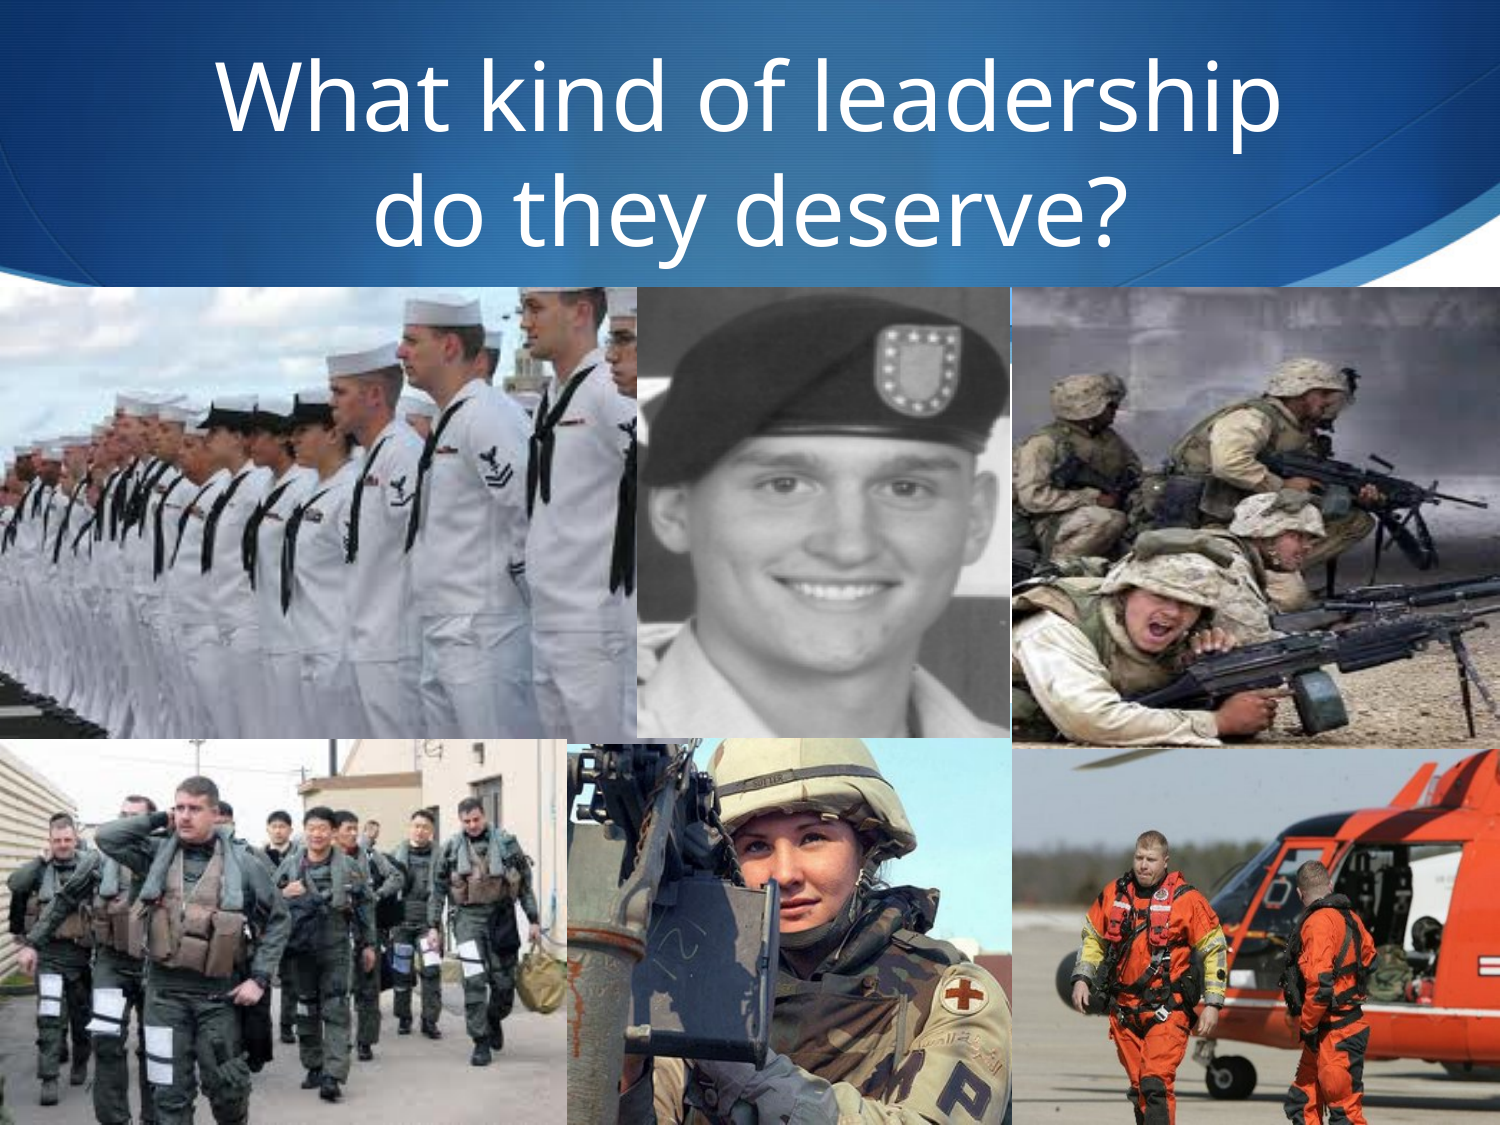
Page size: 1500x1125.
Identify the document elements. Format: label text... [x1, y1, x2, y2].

picture [0, 0, 1500, 1125]
title What kind of leadership do they deserve? [74, 56, 1426, 245]
